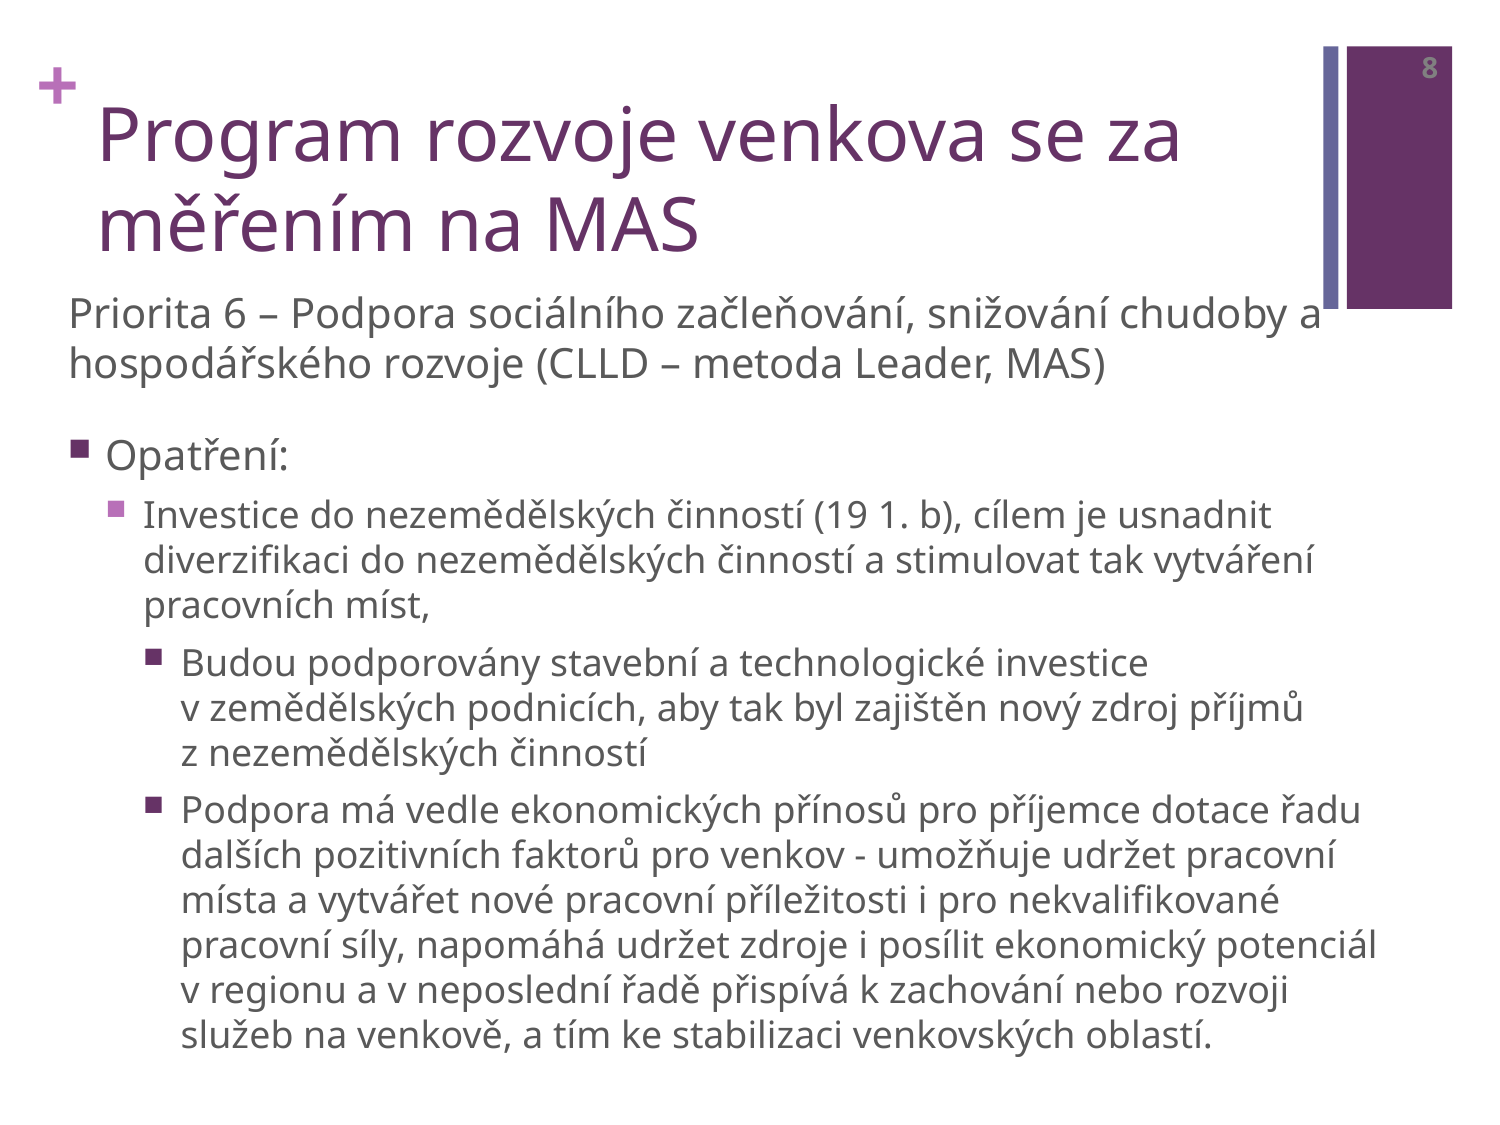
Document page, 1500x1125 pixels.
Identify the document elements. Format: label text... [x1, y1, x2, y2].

list Priorita 6 – Podpora sociálního začleňování, snižování chudoby a hospodářského rozvoje (CLLD – metoda Leader, MAS) Opatření: Investice do nezemědělských činností (19 1. b), cílem je usnadnit diverzifikaci do nezemědělských činností a stimulovat tak vytváření pracovních míst, Budou podporovány stavební a technologické investice v zemědělských podnicích, aby tak byl zajištěn nový zdroj příjmů z nezemědělských činností Podpora má vedle ekonomických přínosů pro příjemce dotace řadu dalších pozitivních faktorů pro venkov - umožňuje udržet pracovní místa a vytvářet nové pracovní příležitosti i pro nekvalifikované pracovní síly, napomáhá udržet zdroje i posílit ekonomický potenciál v regionu a v neposlední řadě přispívá k zachování nebo rozvoji služeb na venkově, a tím ke stabilizaci venkovských oblastí. [53, 278, 1424, 1094]
title Program rozvoje venkova se za měřením na MAS [81, 79, 1322, 263]
slide_number 8 [1362, 39, 1454, 100]
